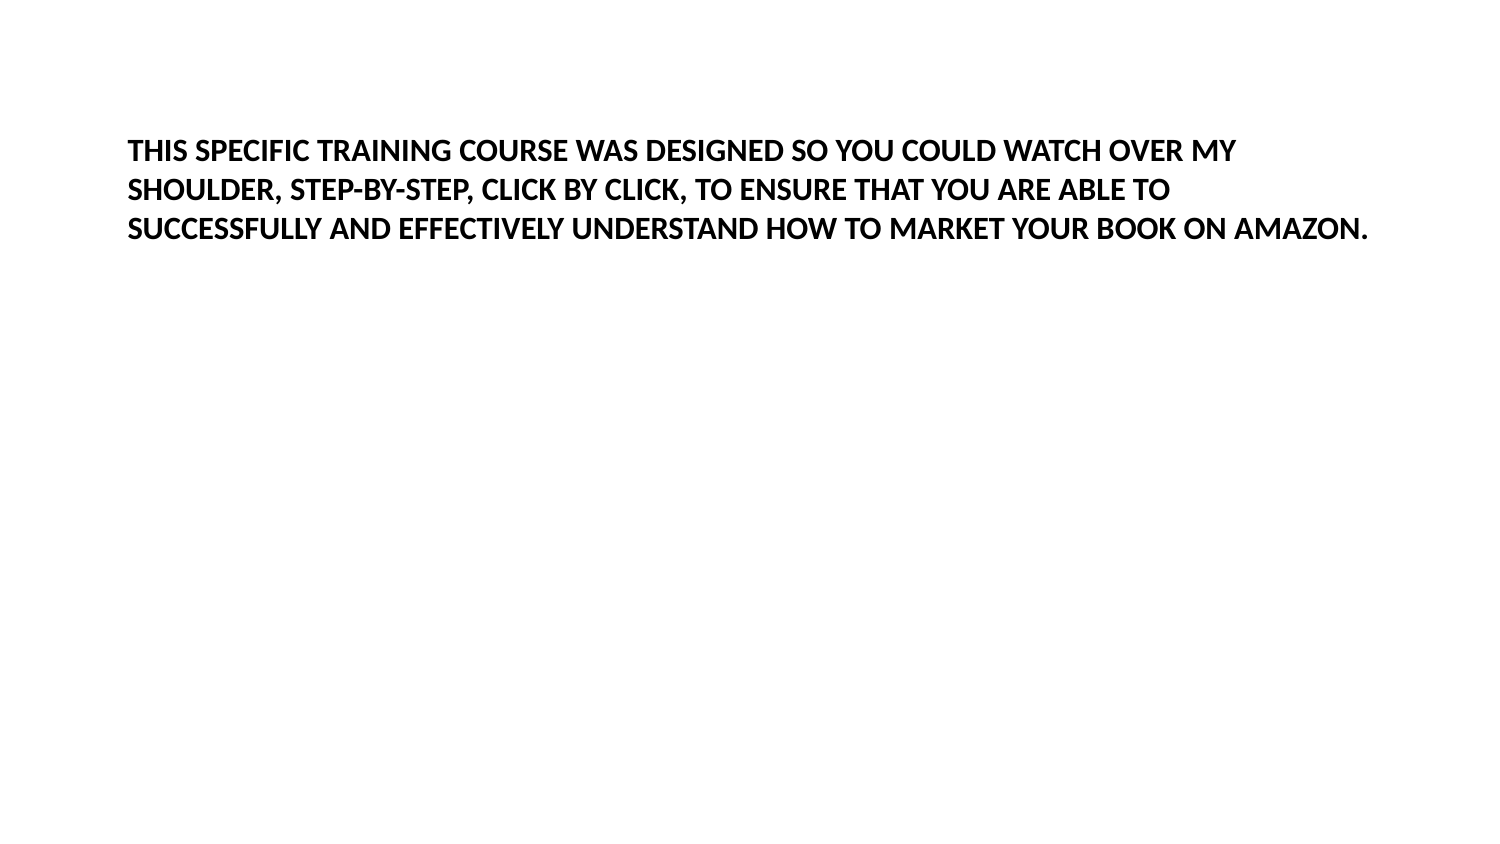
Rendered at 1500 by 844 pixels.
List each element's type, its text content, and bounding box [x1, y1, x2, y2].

title This specific training course was designed so you could watch over my shoulder, step-by-step, click by click, to ensure that you are able to successfully and effectively understand how to market your book on Amazon. [112, 121, 1388, 290]
